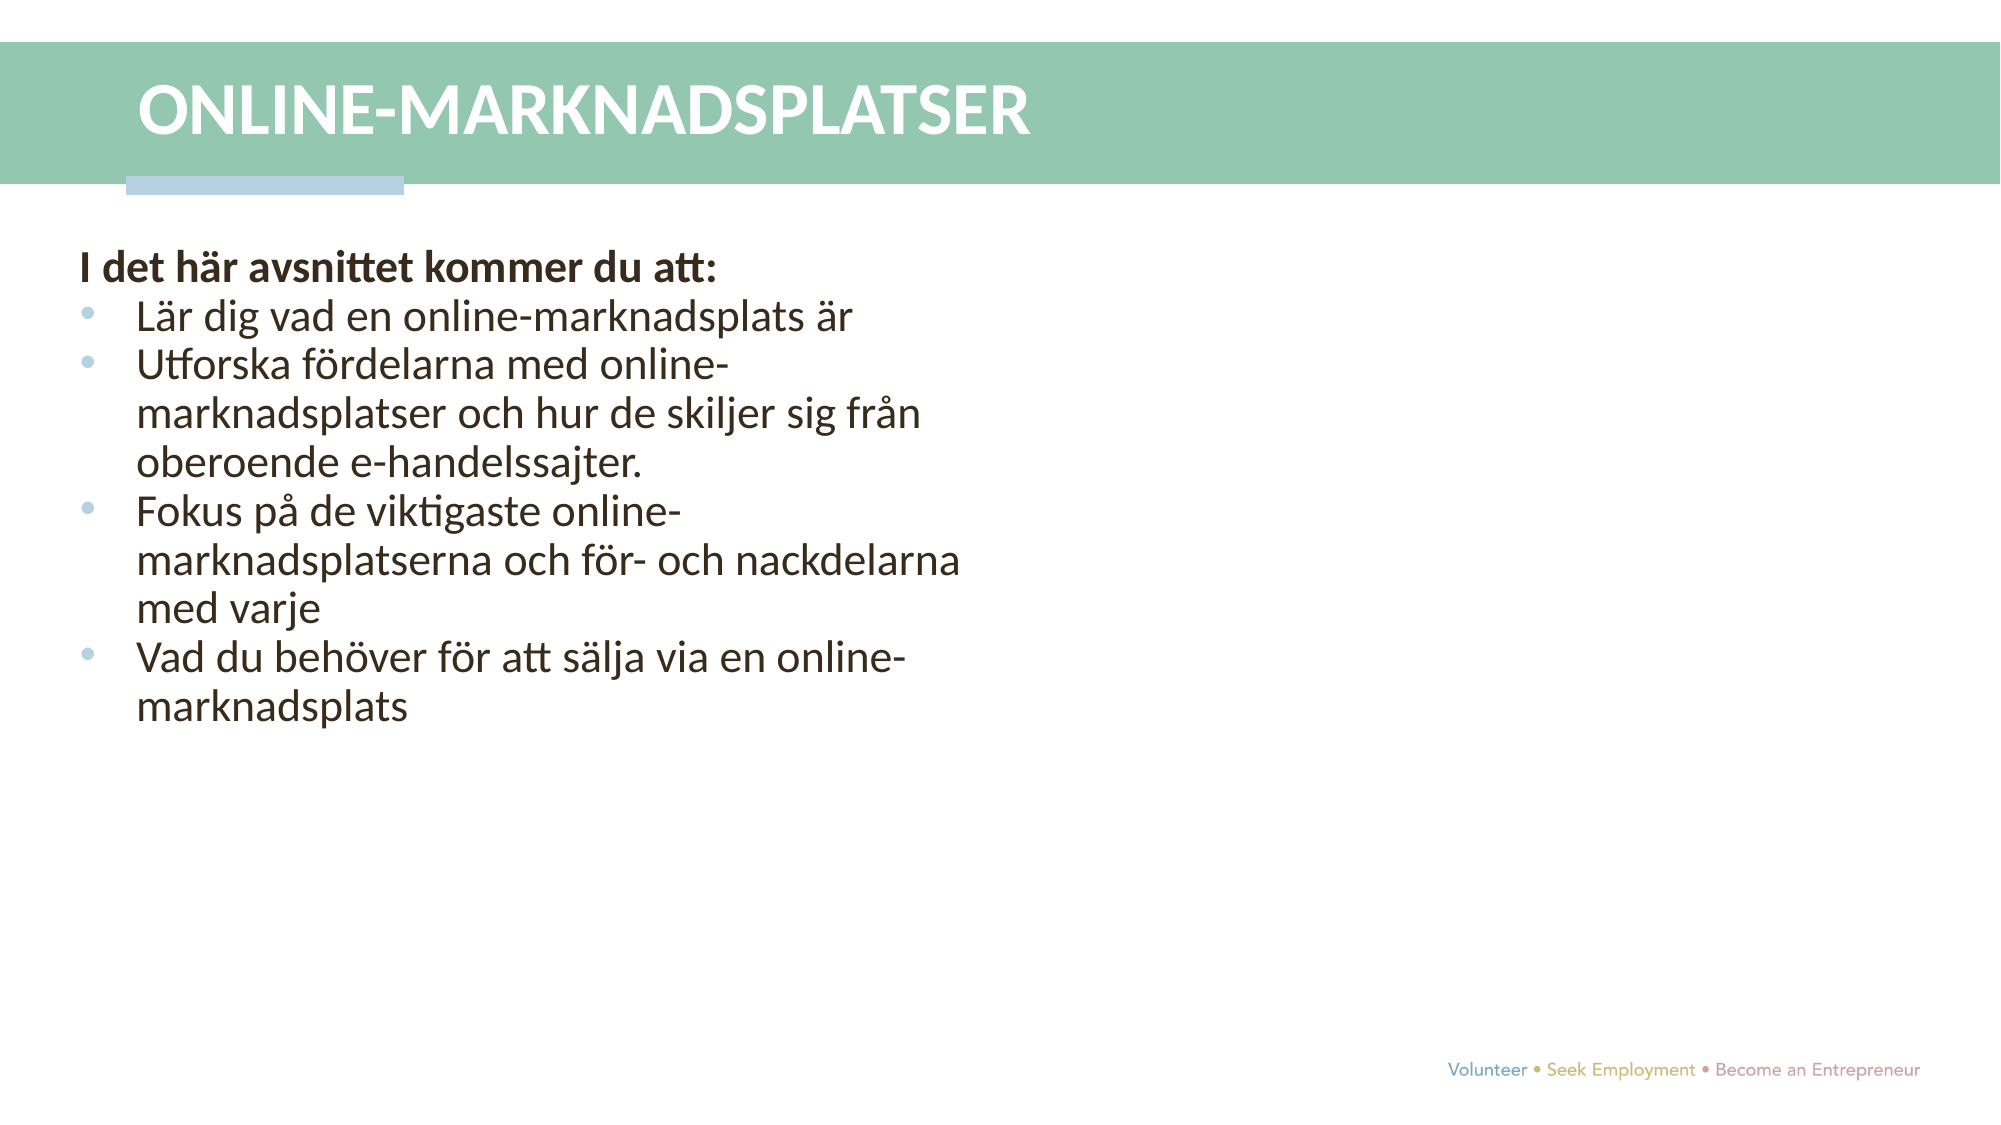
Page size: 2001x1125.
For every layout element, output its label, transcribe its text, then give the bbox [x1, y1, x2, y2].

picture [1418, 1046, 1971, 1103]
text_box I det här avsnittet kommer du att: Lär dig vad en online-marknadsplats är Utforska fördelarna med online-marknadsplatser och hur de skiljer sig från oberoende e-handelssajter. Fokus på de viktigaste online-marknadsplatserna och för- och nackdelarna med varje Vad du behöver för att sälja via en online-marknadsplats [64, 235, 978, 648]
list ONLINE-MARKNADSPLATSER [123, 51, 1913, 170]
